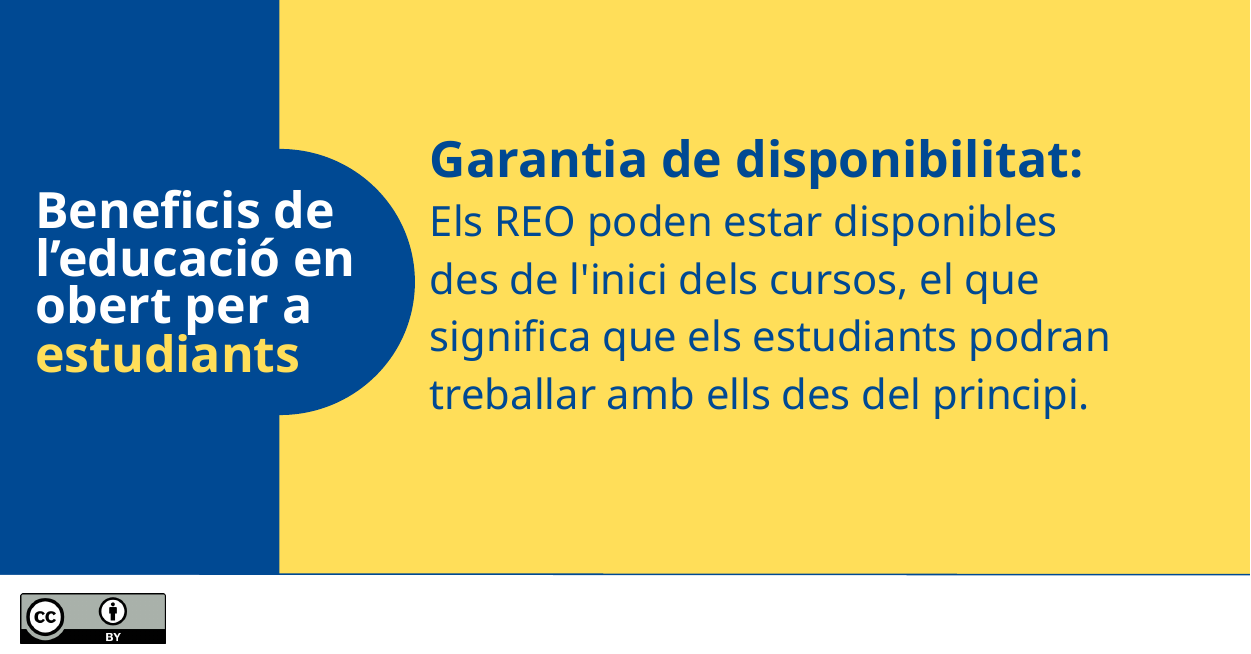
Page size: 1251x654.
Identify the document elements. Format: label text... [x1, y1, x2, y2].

text_box Garantia de disponibilitat: Els REO poden estar disponibles des de l'inici dels cursos, el que significa que els estudiants podran treballar amb ells des del principi. [414, 103, 1148, 433]
text_box [0, 0, 280, 573]
text_box [403, 227, 415, 337]
text_box Beneficis de l’educació en obert per a estudiants [20, 174, 403, 397]
picture [20, 592, 166, 645]
text_box [201, 148, 359, 174]
text_box [212, 397, 348, 416]
text_box [0, 582, 1250, 654]
